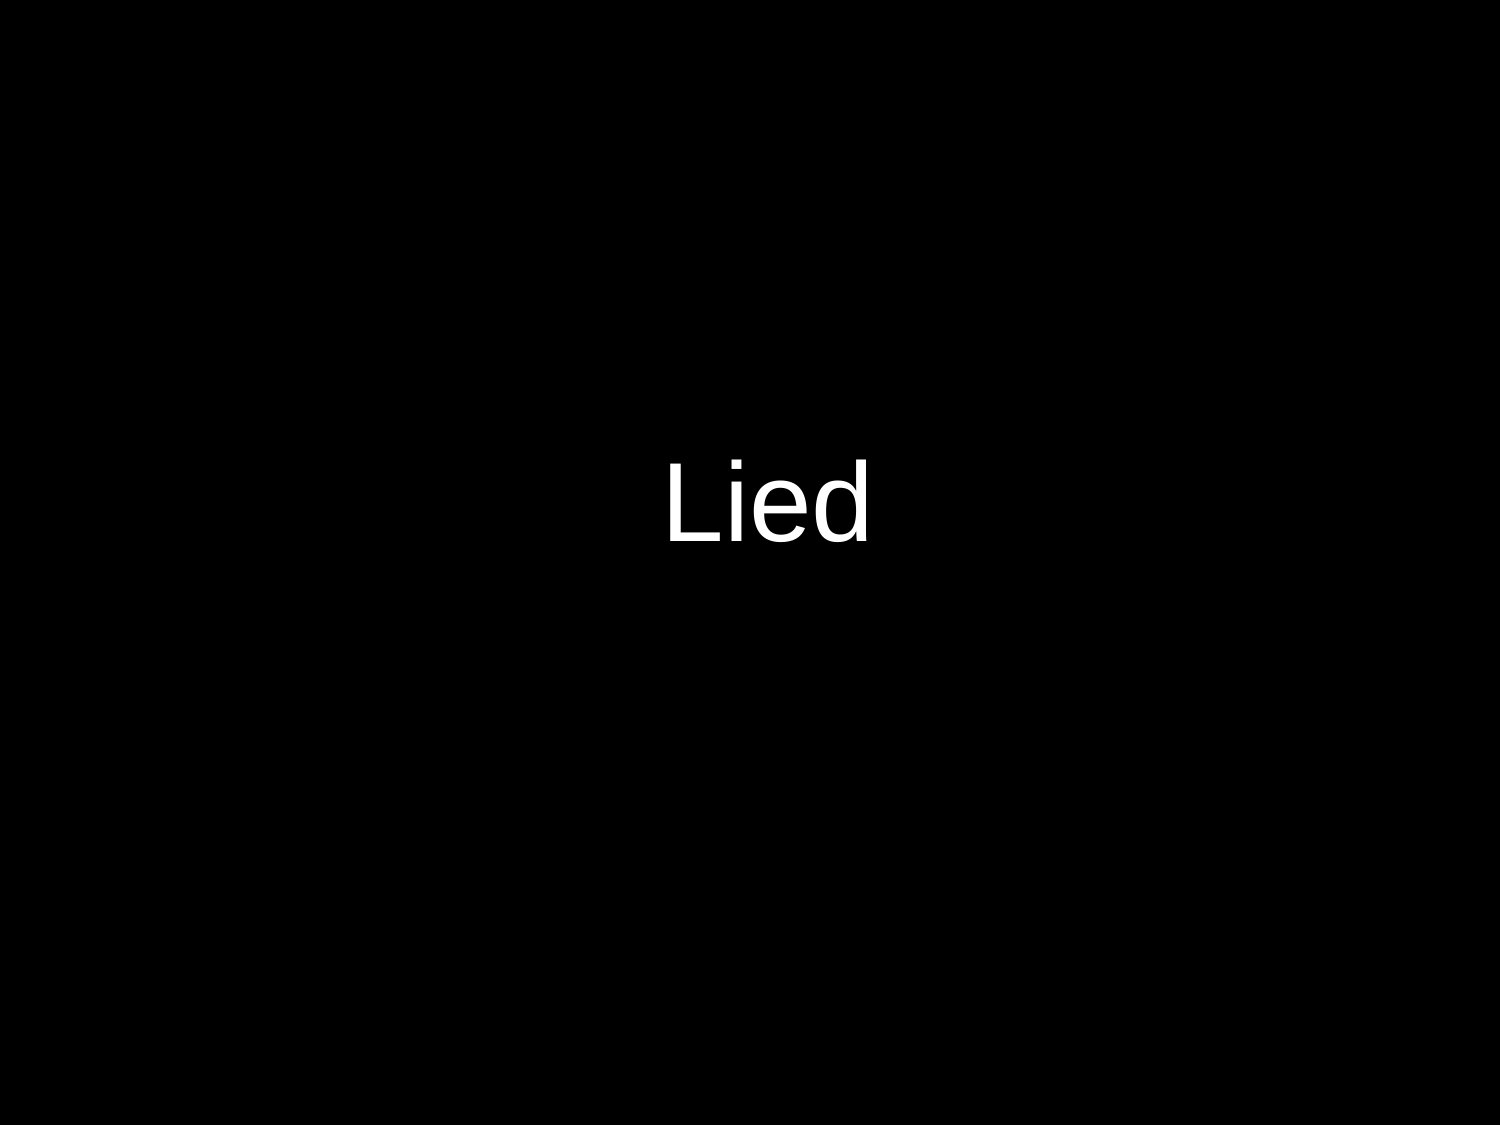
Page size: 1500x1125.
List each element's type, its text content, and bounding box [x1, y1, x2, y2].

text_box Lied [76, 373, 1460, 574]
